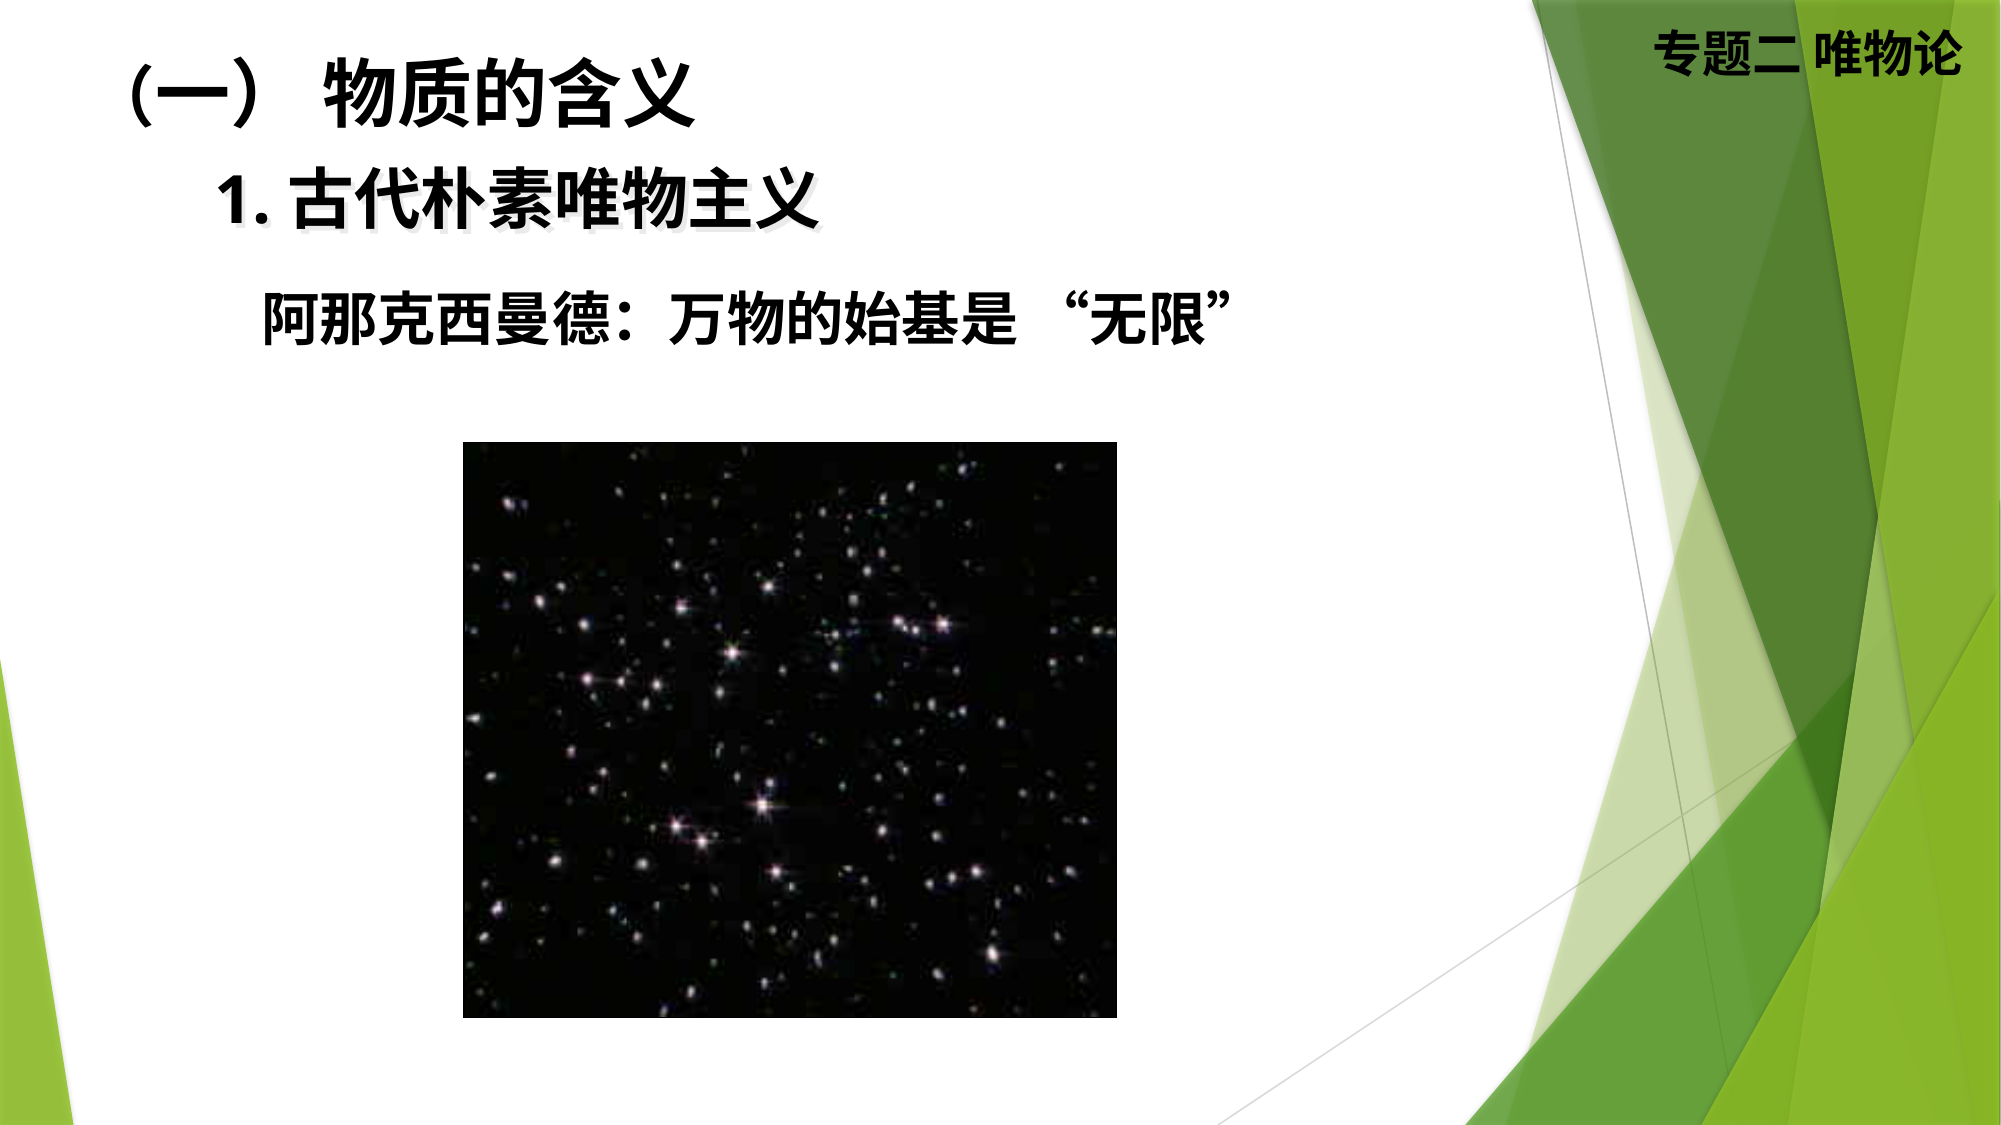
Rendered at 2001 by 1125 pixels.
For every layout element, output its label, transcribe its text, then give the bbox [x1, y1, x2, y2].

text_box 阿那克西曼德：万物的始基是 “无限” [246, 274, 1307, 360]
text_box （一） 物质的含义 [74, 38, 1139, 144]
picture [464, 442, 1117, 1018]
text_box 1.古代朴素唯物主义 [199, 149, 897, 245]
